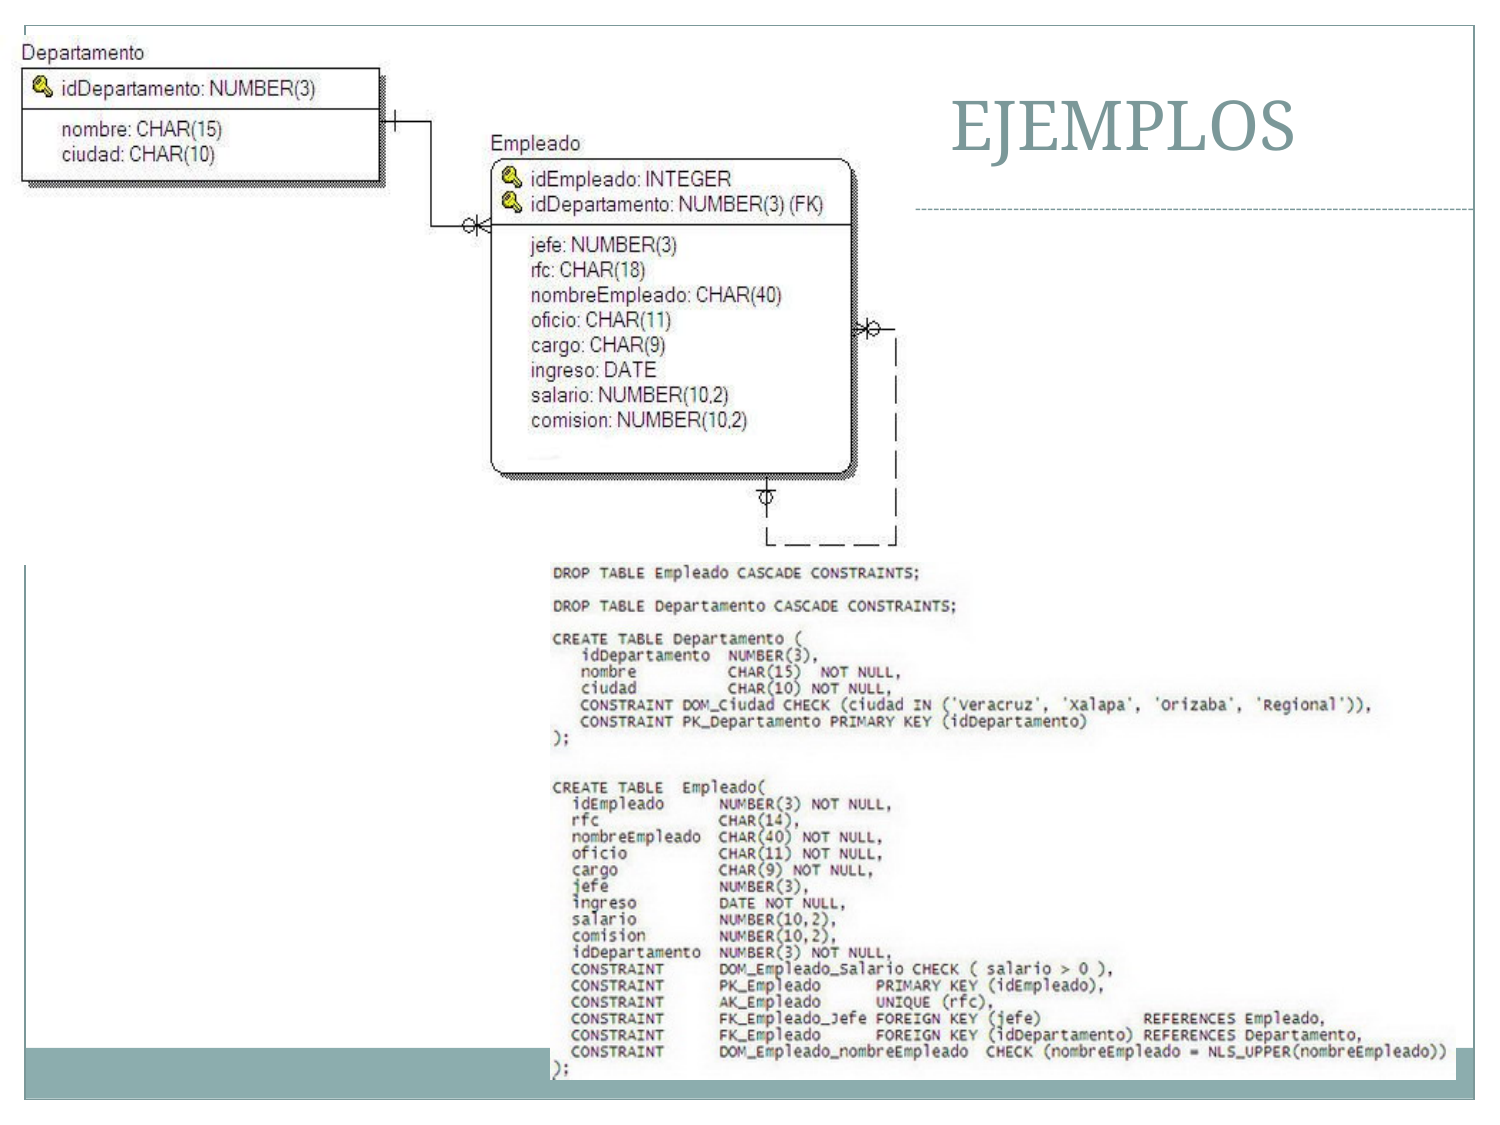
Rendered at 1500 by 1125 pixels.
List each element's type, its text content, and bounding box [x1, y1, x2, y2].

picture [0, 34, 1456, 1080]
title EJEMPLOS [920, 46, 1463, 172]
